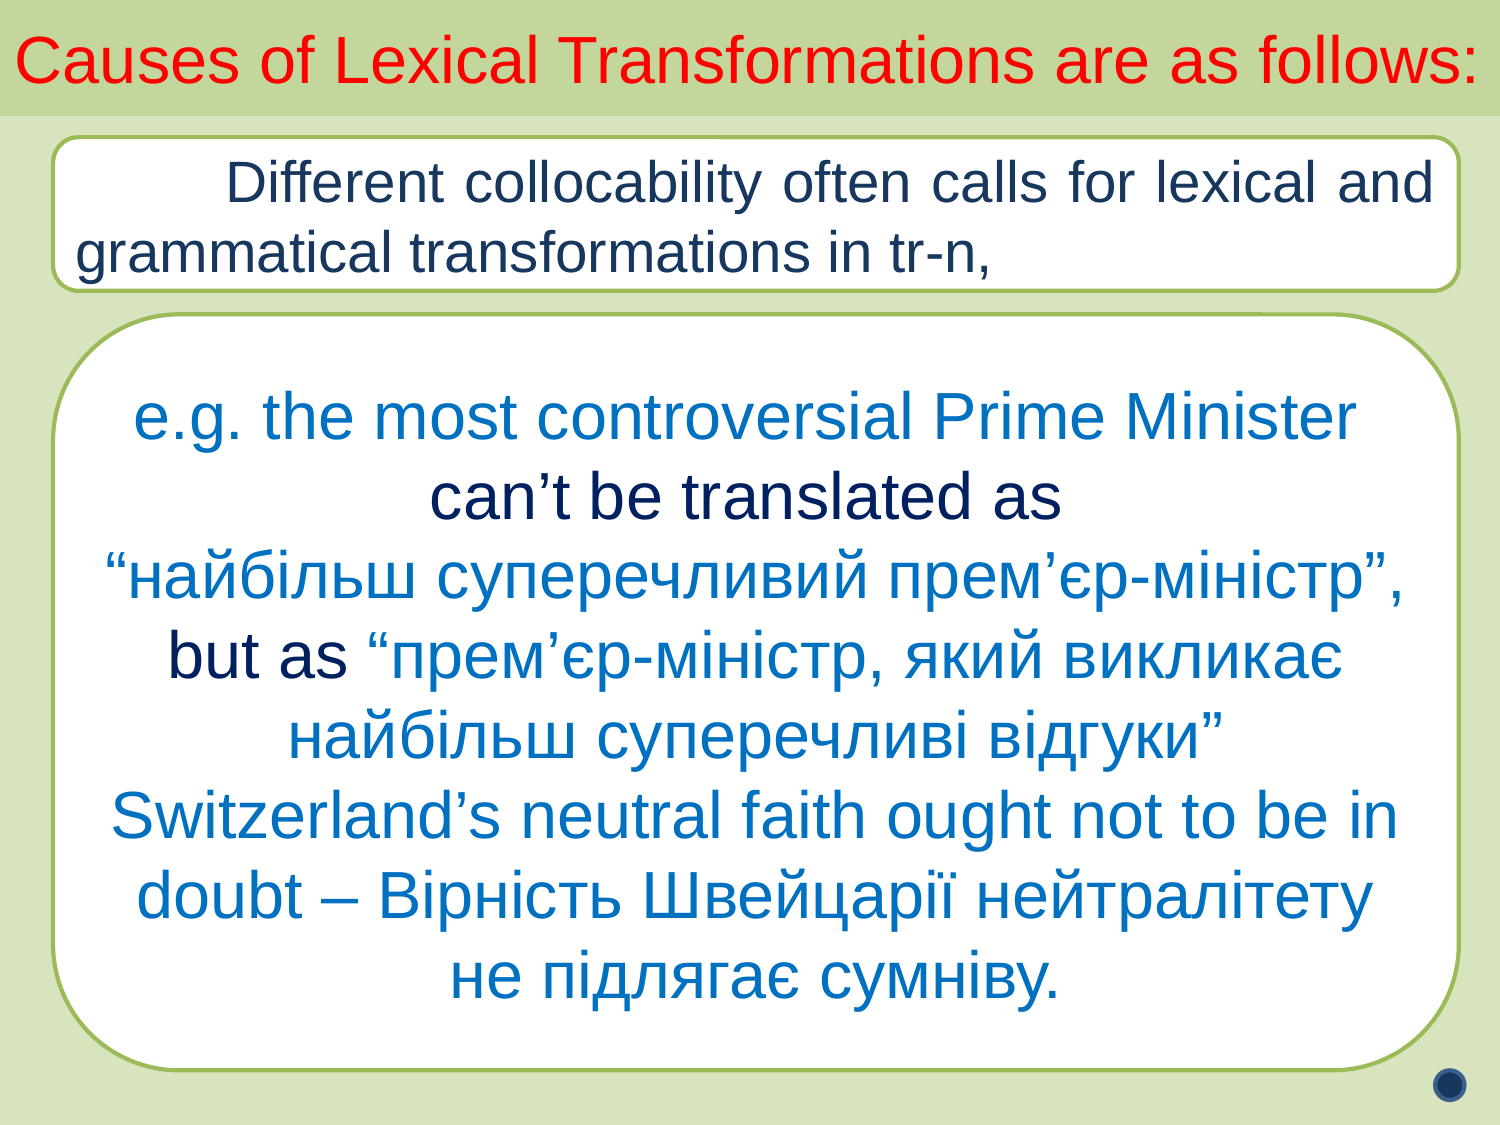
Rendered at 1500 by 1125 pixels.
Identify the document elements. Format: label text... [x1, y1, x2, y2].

text_box [1433, 1068, 1467, 1103]
text_box e.g. the most controversial Prime Minister can’t be translated as “найбільш суперечливий прем’єр-міністр”, but as “прем’єр-міністр, який викликає найбільш суперечливі відгуки” Switzerland’s neutral faith ought not to be in doubt – Вірність Швейцарії нейтралітету не підлягає сумніву. [50, 312, 1461, 1073]
text_box Different collocability often calls for lexical and grammatical transformations in tr-n, [50, 135, 1461, 293]
text_box Causes of Lexical Transformations are as follows: [0, 0, 1500, 116]
